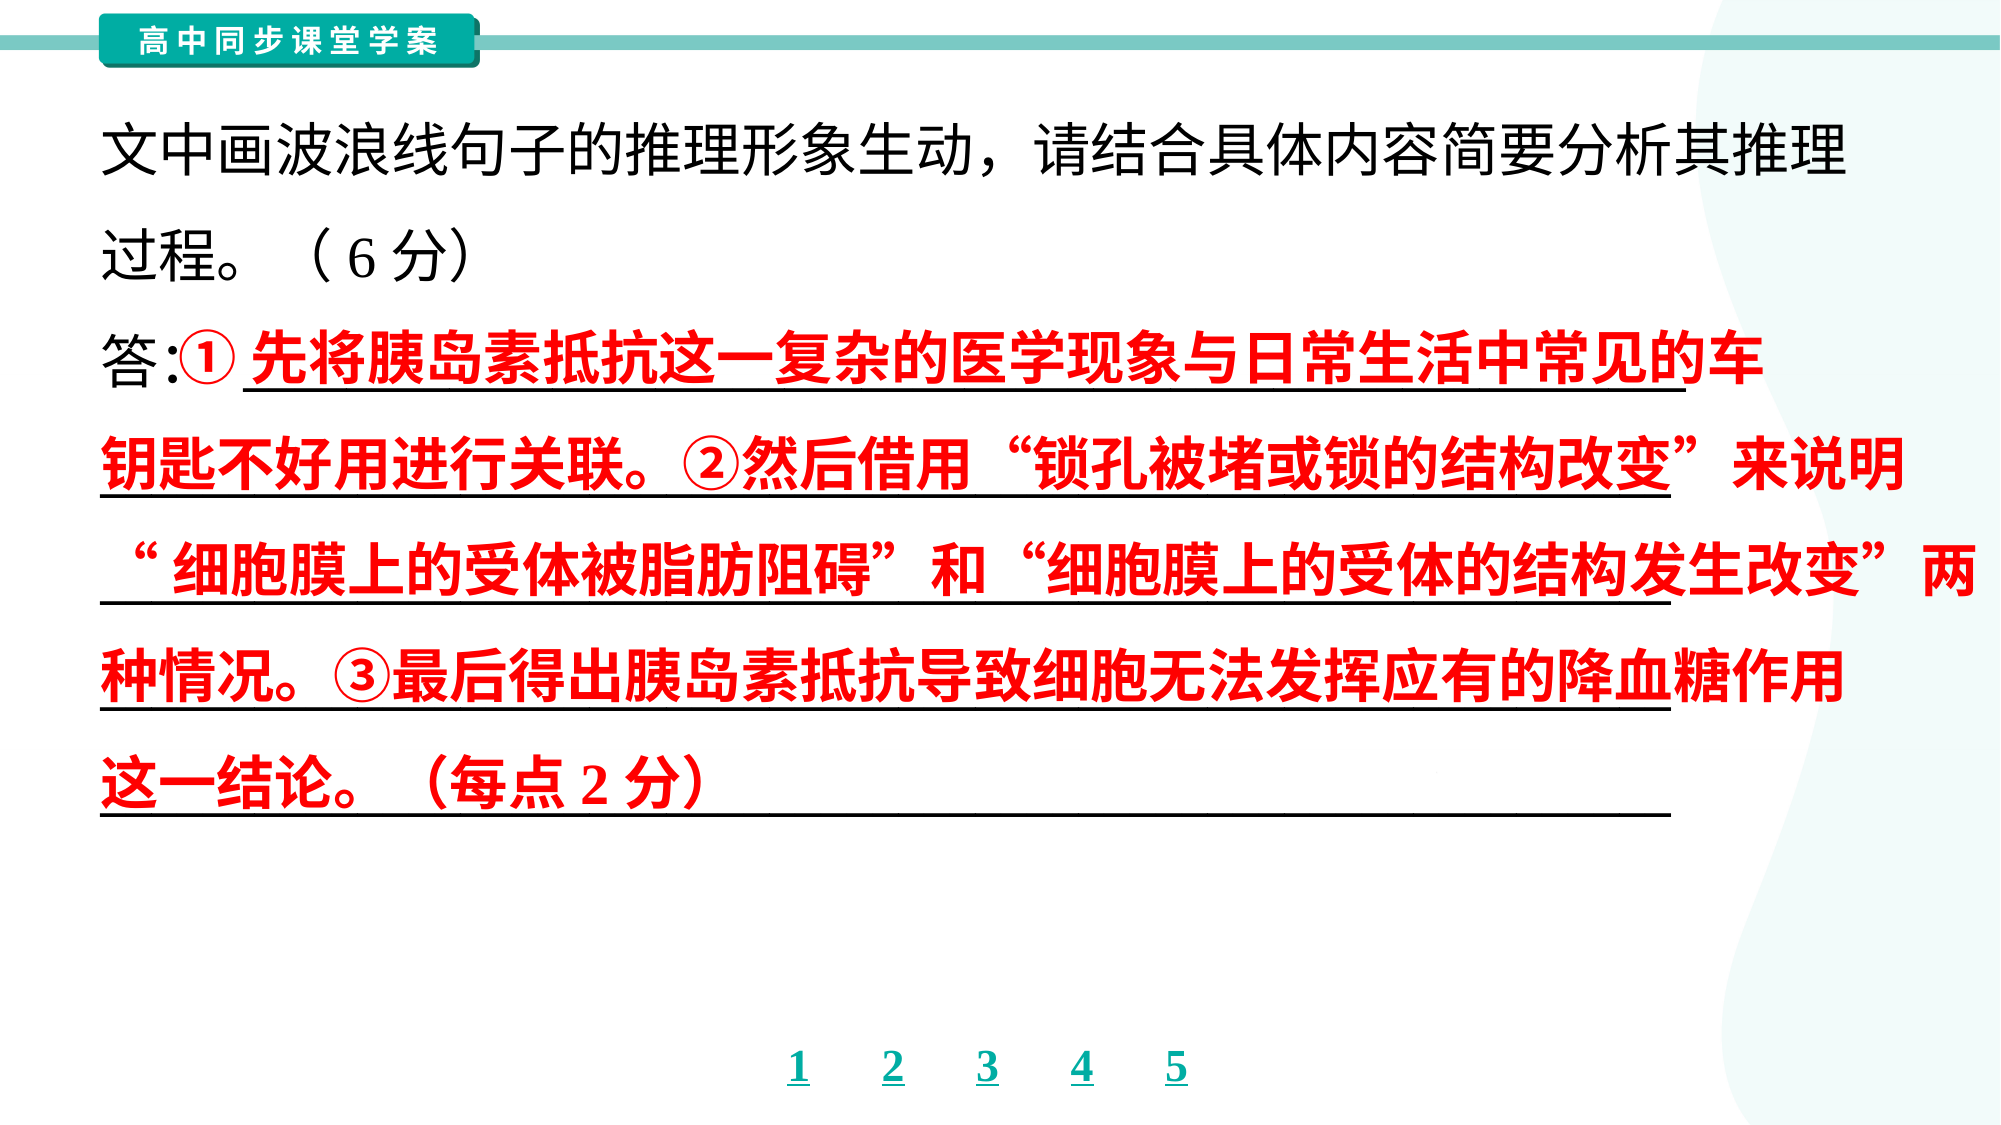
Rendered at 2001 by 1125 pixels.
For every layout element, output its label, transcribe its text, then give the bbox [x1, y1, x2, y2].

text_box 文中画波浪线句子的推理形象生动，请结合具体内容简要分析其推理 过程。（6分） 答： ________________________________________________________ _____________________________________________________________ _____________________________________________________________ _____________________________________________________________ _____________________________________________________________ [100, 816, 1899, 821]
text_box 文中画波浪线句子的推理形象生动，请结合具体内容简要分析其推理 过程。（6分） 答： ________________________________________________________ _____________________________________________________________ _____________________________________________________________ _____________________________________________________________ _____________________________________________________________ [100, 76, 1899, 284]
text_box ①先将胰岛素抵抗这一复杂的医学现象与日常生活中常见的车 钥匙不好用进行关联。②然后借用“锁孔被堵或锁的结构改变”来说明 “细胞膜上的受体被脂肪阻碍”和“细胞膜上的受体的结构发生改变”两 种情况。③最后得出胰岛素抵抗导致细胞无法发挥应有的降血糖作用 这一结论。（每点2分） [100, 284, 1899, 816]
picture [0, 0, 2000, 1125]
